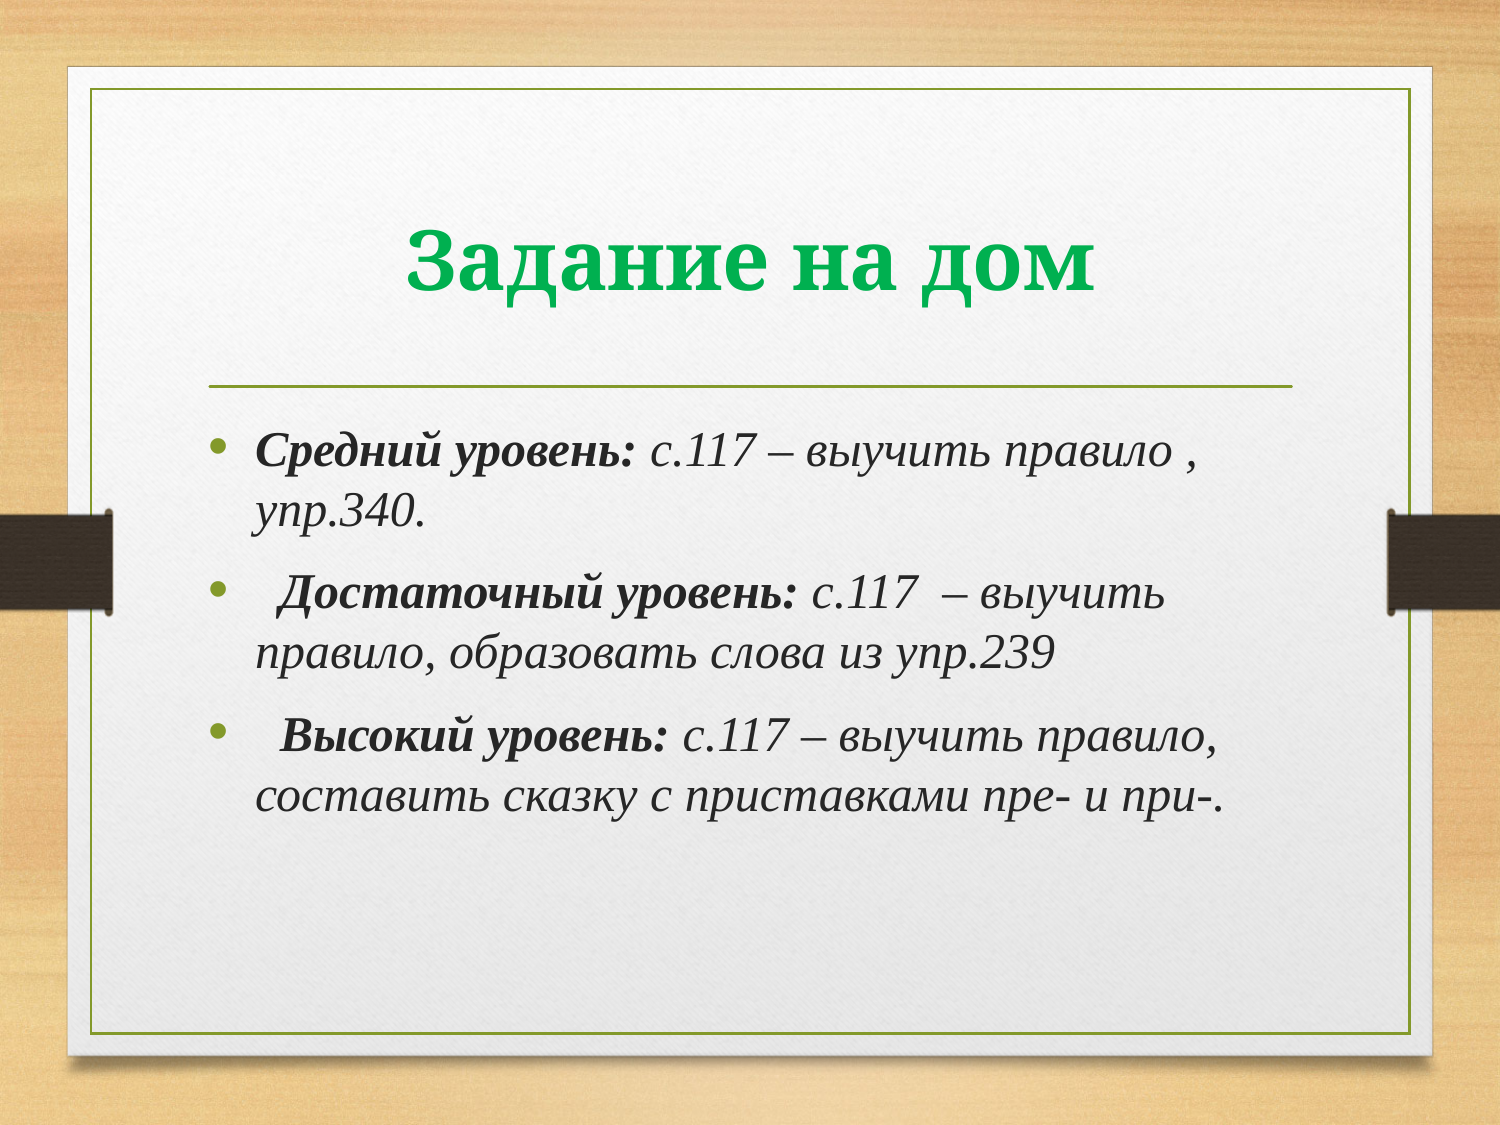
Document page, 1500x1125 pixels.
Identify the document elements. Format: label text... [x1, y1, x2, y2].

picture [0, 0, 1500, 1125]
list Средний уровень: с.117 – выучить правило , упр.340. Достаточный уровень: с.117 – выучить правило, образовать слова из упр.239 Высокий уровень: с.117 – выучить правило, составить сказку с приставками пре- и при-. [193, 408, 1309, 974]
title Задание на дом [193, 150, 1309, 365]
